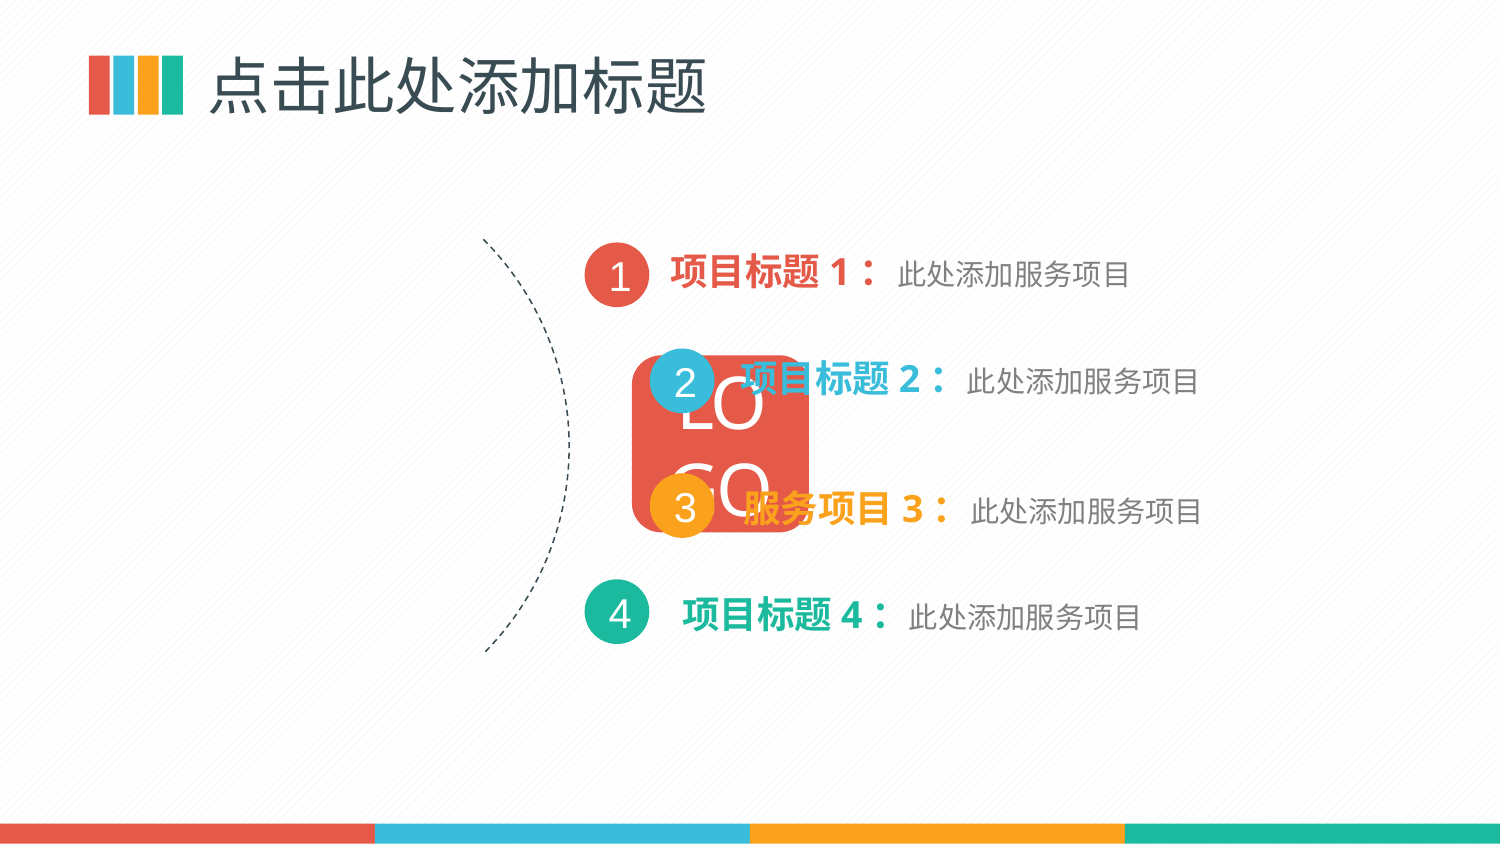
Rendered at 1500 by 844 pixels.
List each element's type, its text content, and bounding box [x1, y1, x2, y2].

text_box 项目标题2：此处添加服务项目 [725, 347, 1304, 407]
text_box 2 [647, 346, 717, 416]
text_box 服务项目3：此处添加服务项目 [728, 477, 1308, 538]
text_box 3 [647, 471, 717, 541]
text_box LOGO [629, 353, 812, 535]
text_box 项目标题1：此处添加服务项目 [655, 240, 1235, 301]
text_box 4 [582, 577, 652, 647]
text_box 项目标题4：此处添加服务项目 [667, 583, 1247, 643]
text_box 1 [582, 240, 652, 310]
text_box [276, 238, 570, 654]
